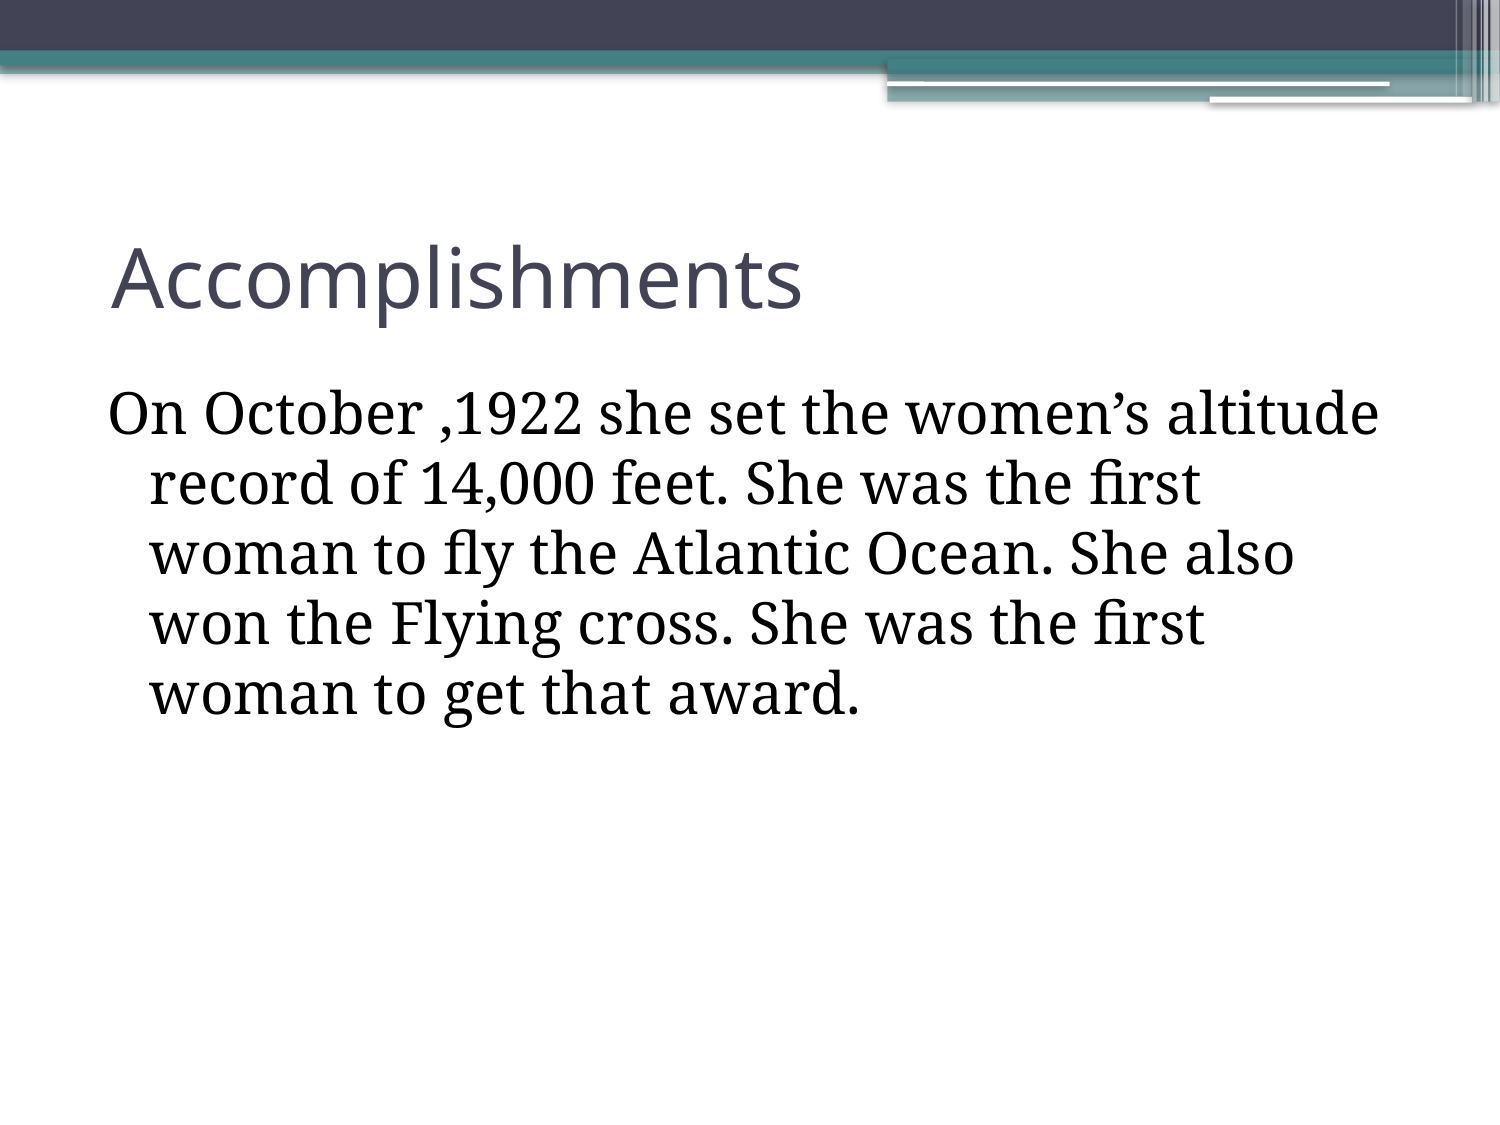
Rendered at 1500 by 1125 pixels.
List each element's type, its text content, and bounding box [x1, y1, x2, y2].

list On October ,1922 she set the women’s altitude record of 14,000 feet. She was the first woman to fly the Atlantic Ocean. She also won the Flying cross. She was the first woman to get that award. [75, 368, 1425, 1079]
title Accomplishments [75, 187, 1425, 363]
